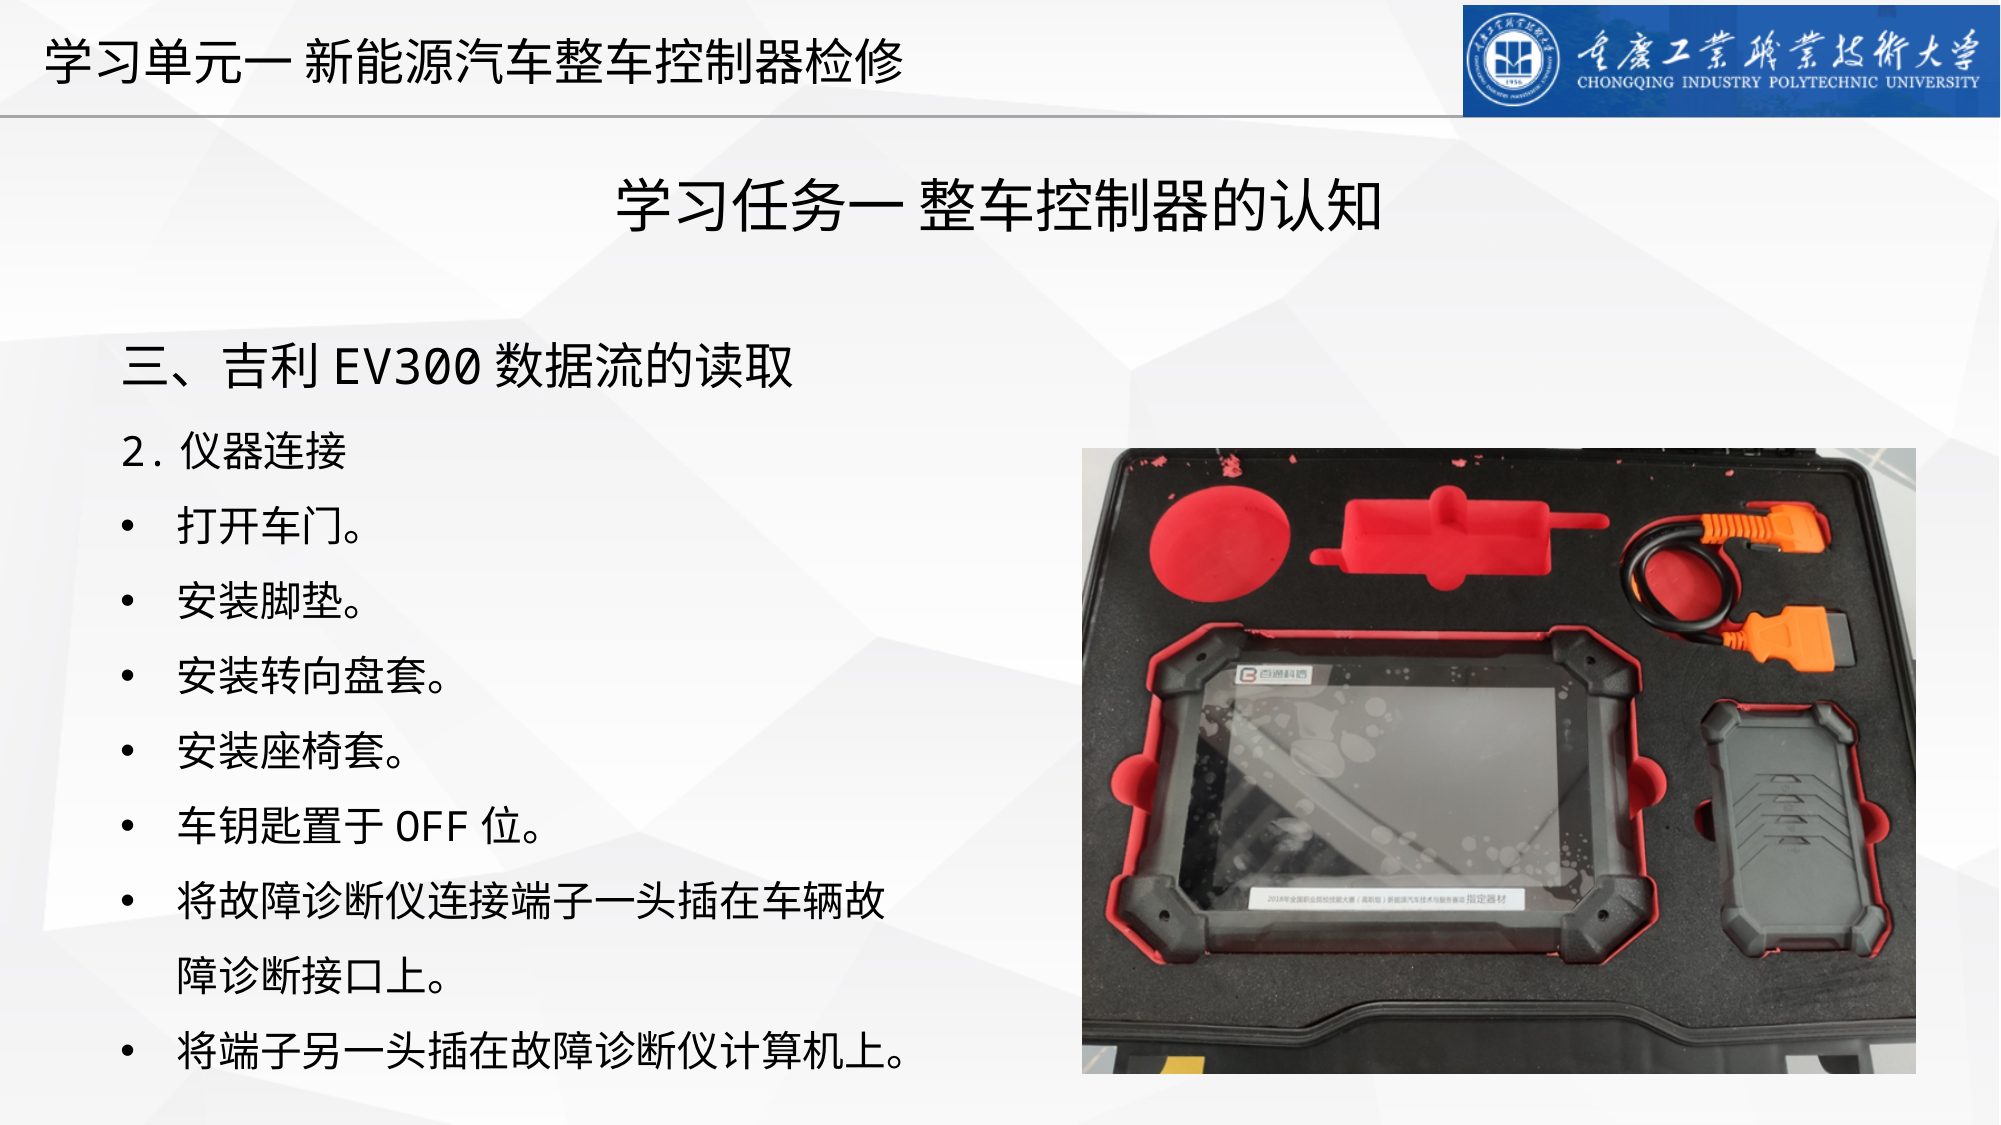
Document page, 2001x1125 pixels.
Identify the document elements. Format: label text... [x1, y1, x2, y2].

text_box 2.仪器连接 打开车门。 安装脚垫。 安装转向盘套。 安装座椅套。 车钥匙置于OFF位。 将故障诊断仪连接端子一头插在车辆故障诊断接口上。 将端子另一头插在故障诊断仪计算机上。 [105, 392, 923, 1083]
text_box 学习任务一 整车控制器的认知 [433, 161, 1567, 247]
picture [0, 0, 2001, 117]
text_box 三、吉利EV300数据流的读取 [105, 297, 1763, 402]
picture [0, 118, 1999, 1125]
